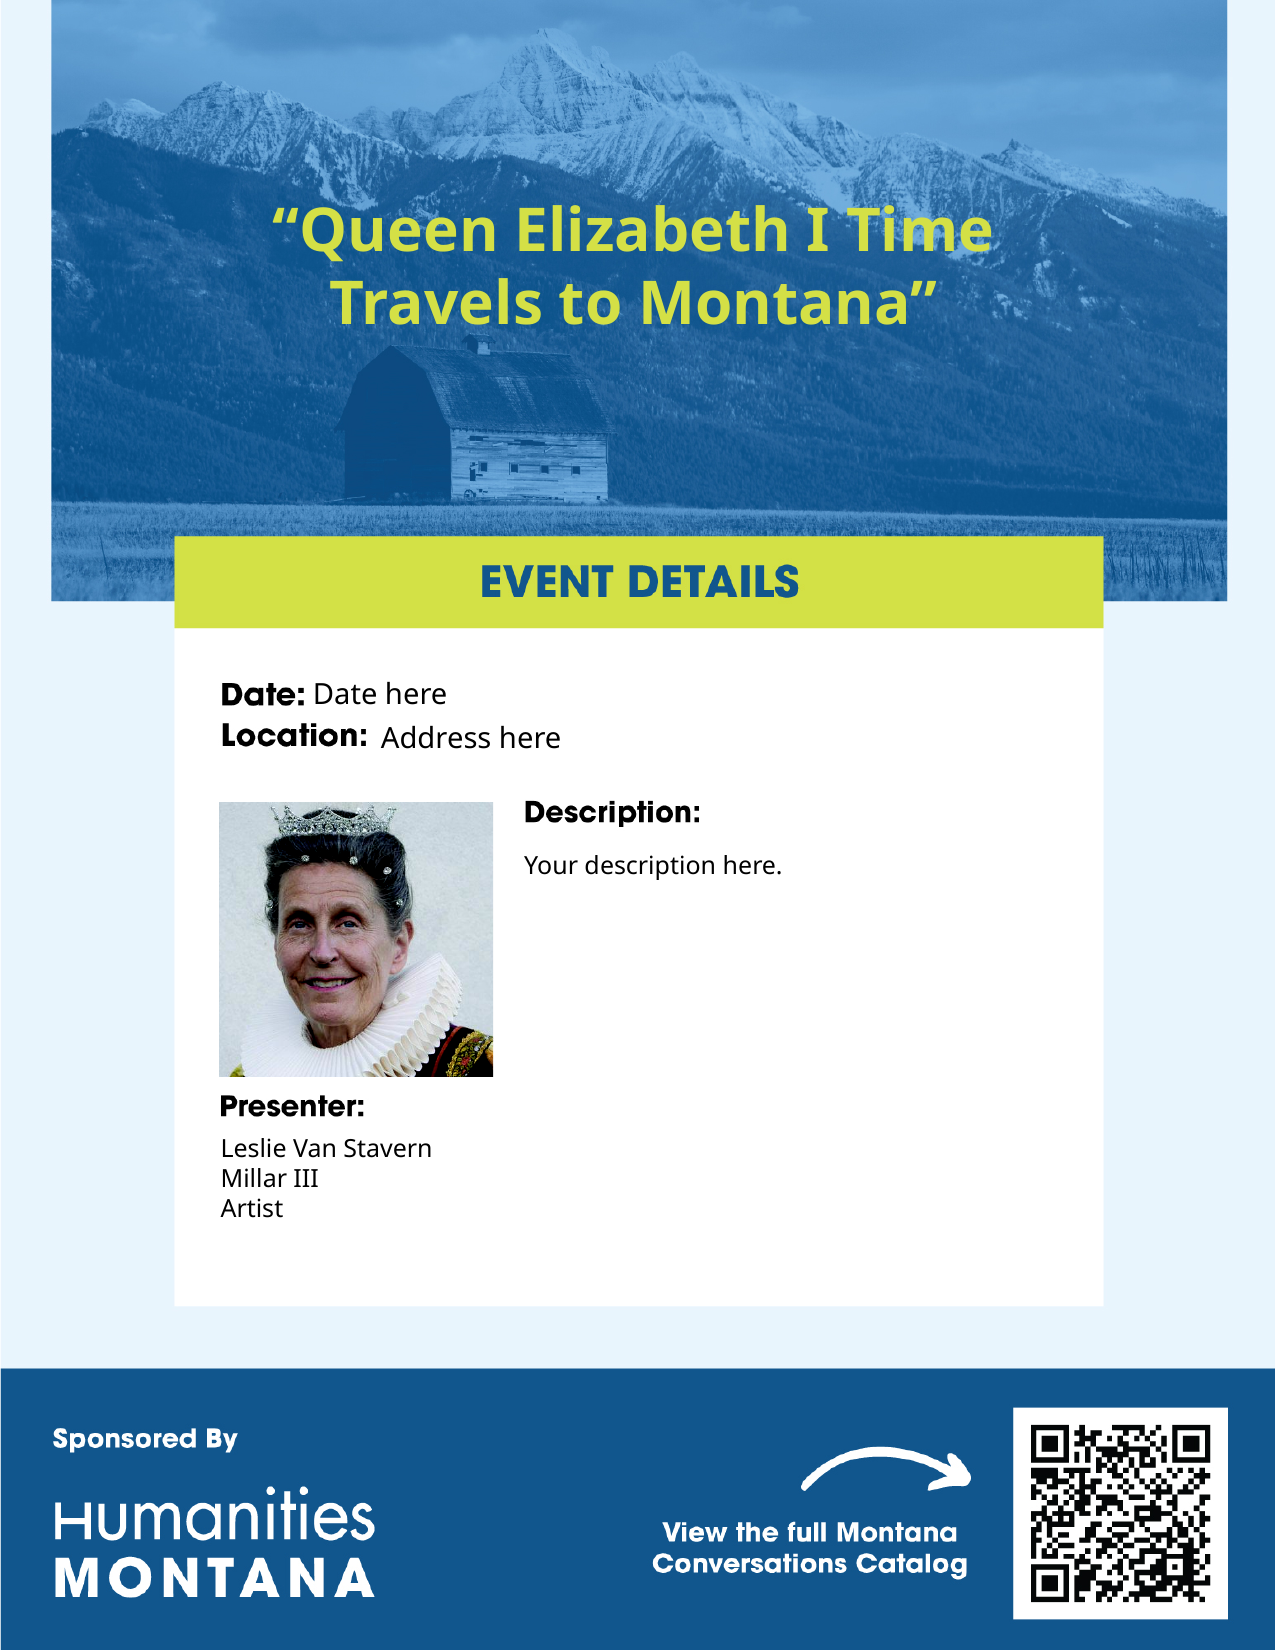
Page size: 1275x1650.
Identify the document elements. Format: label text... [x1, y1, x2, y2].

picture [0, 0, 1275, 1650]
text_box Your description here. [509, 834, 1033, 895]
text_box [169, 132, 1099, 166]
text_box Leslie Van Stavern Millar III Artist [205, 1117, 480, 1238]
text_box “Queen Elizabeth I Time Travels to Montana” [169, 176, 1099, 352]
text_box [159, 166, 1099, 233]
text_box Address here [365, 704, 1233, 770]
text_box Date here [297, 660, 932, 726]
